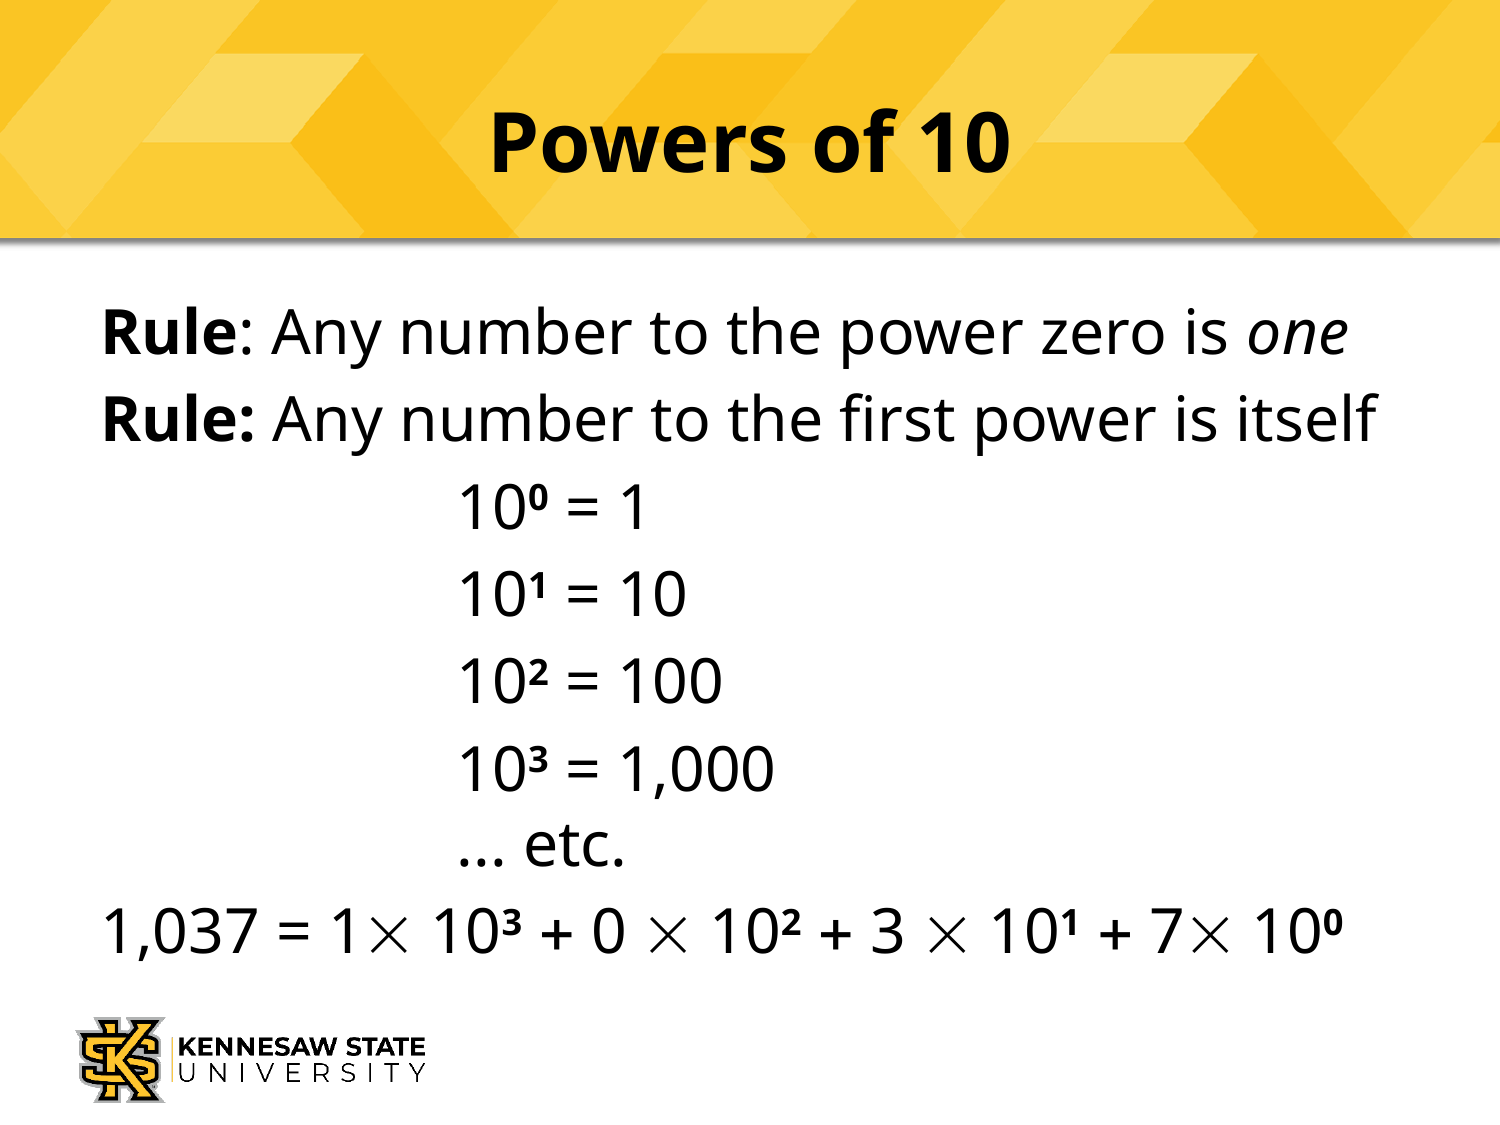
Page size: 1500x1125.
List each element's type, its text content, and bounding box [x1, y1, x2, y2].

picture [75, 1017, 425, 1103]
title Powers of 10 [75, 45, 1425, 233]
picture [0, 0, 1500, 251]
list Rule: Any number to the power zero is one Rule: Any number to the first power is itself 100 = 1 101 = 10 102 = 100 103 = 1,000 ... etc. 1,037 = 1 103  0  102  3  101  7 100 [85, 284, 1431, 1001]
